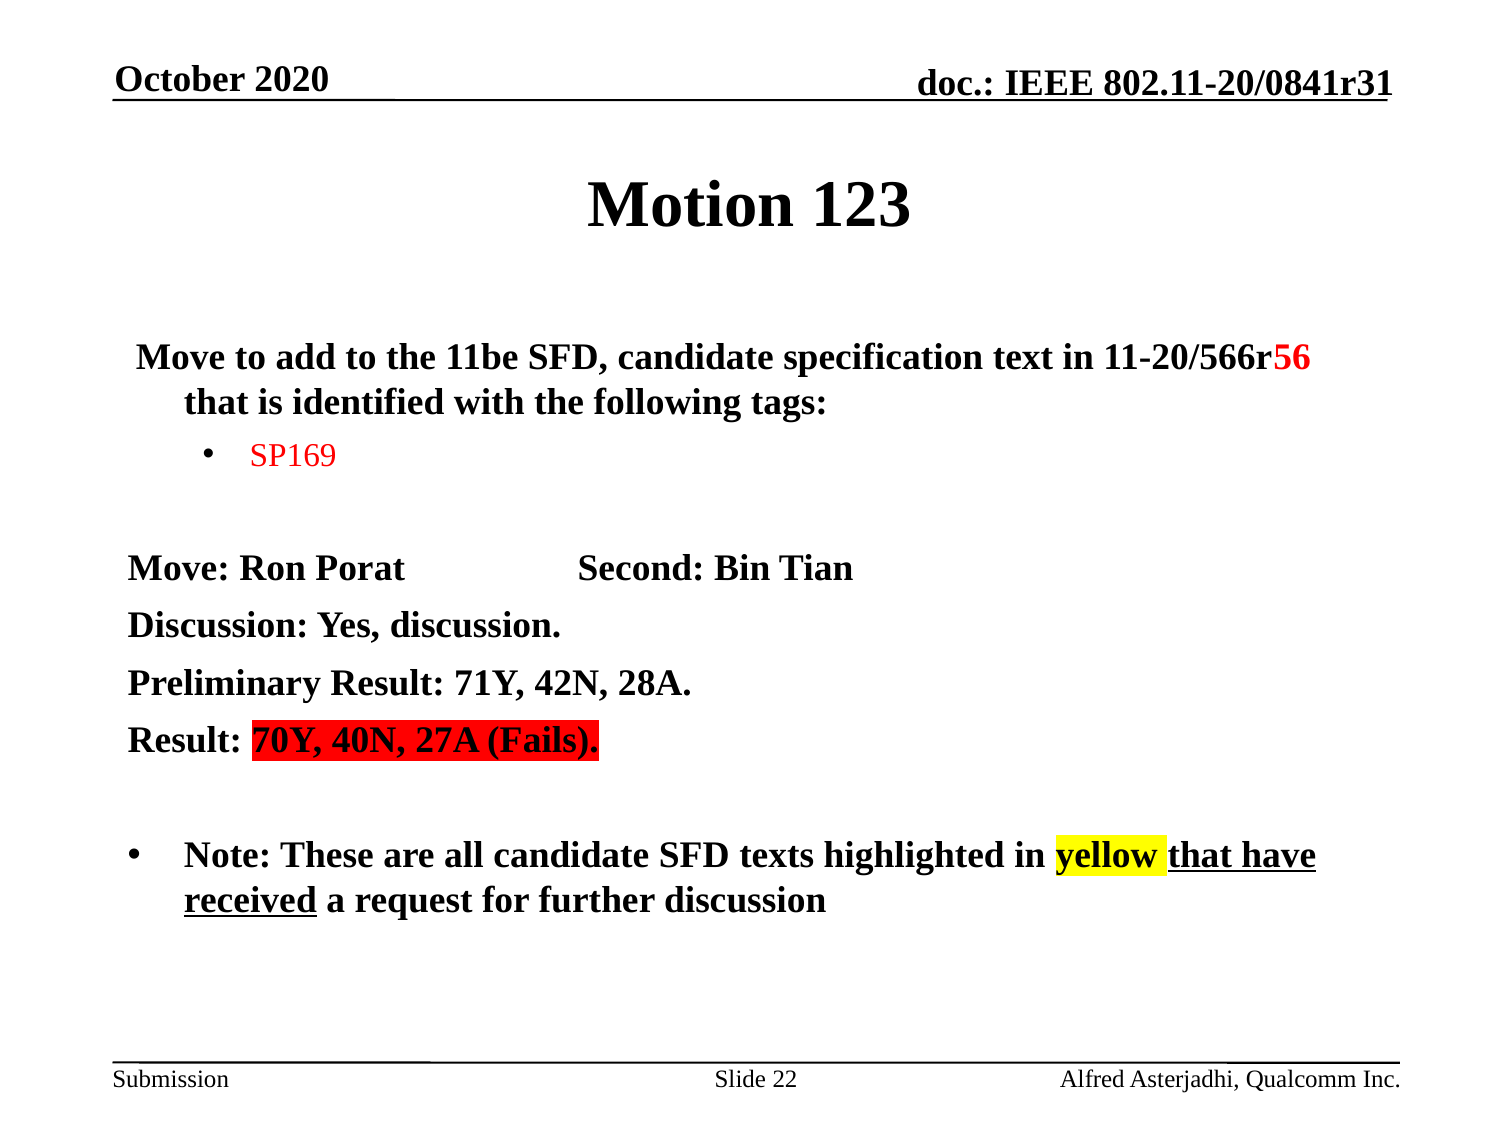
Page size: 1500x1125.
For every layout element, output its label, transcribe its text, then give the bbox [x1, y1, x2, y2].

list Move to add to the 11be SFD, candidate specification text in 11-20/566r56 that is identified with the following tags: SP169 Move: Ron Porat Second: Bin Tian Discussion: Yes, discussion. Preliminary Result: 71Y, 42N, 28A. Result: 70Y, 40N, 27A (Fails). Note: These are all candidate SFD texts highlighted in yellow that have received a request for further discussion [112, 324, 1388, 1000]
slide_number Slide 22 [712, 1061, 800, 1123]
title Motion 123 [112, 112, 1388, 288]
footer Alfred Asterjadhi, Qualcomm Inc. [878, 1061, 1402, 1093]
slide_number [114, 54, 423, 100]
